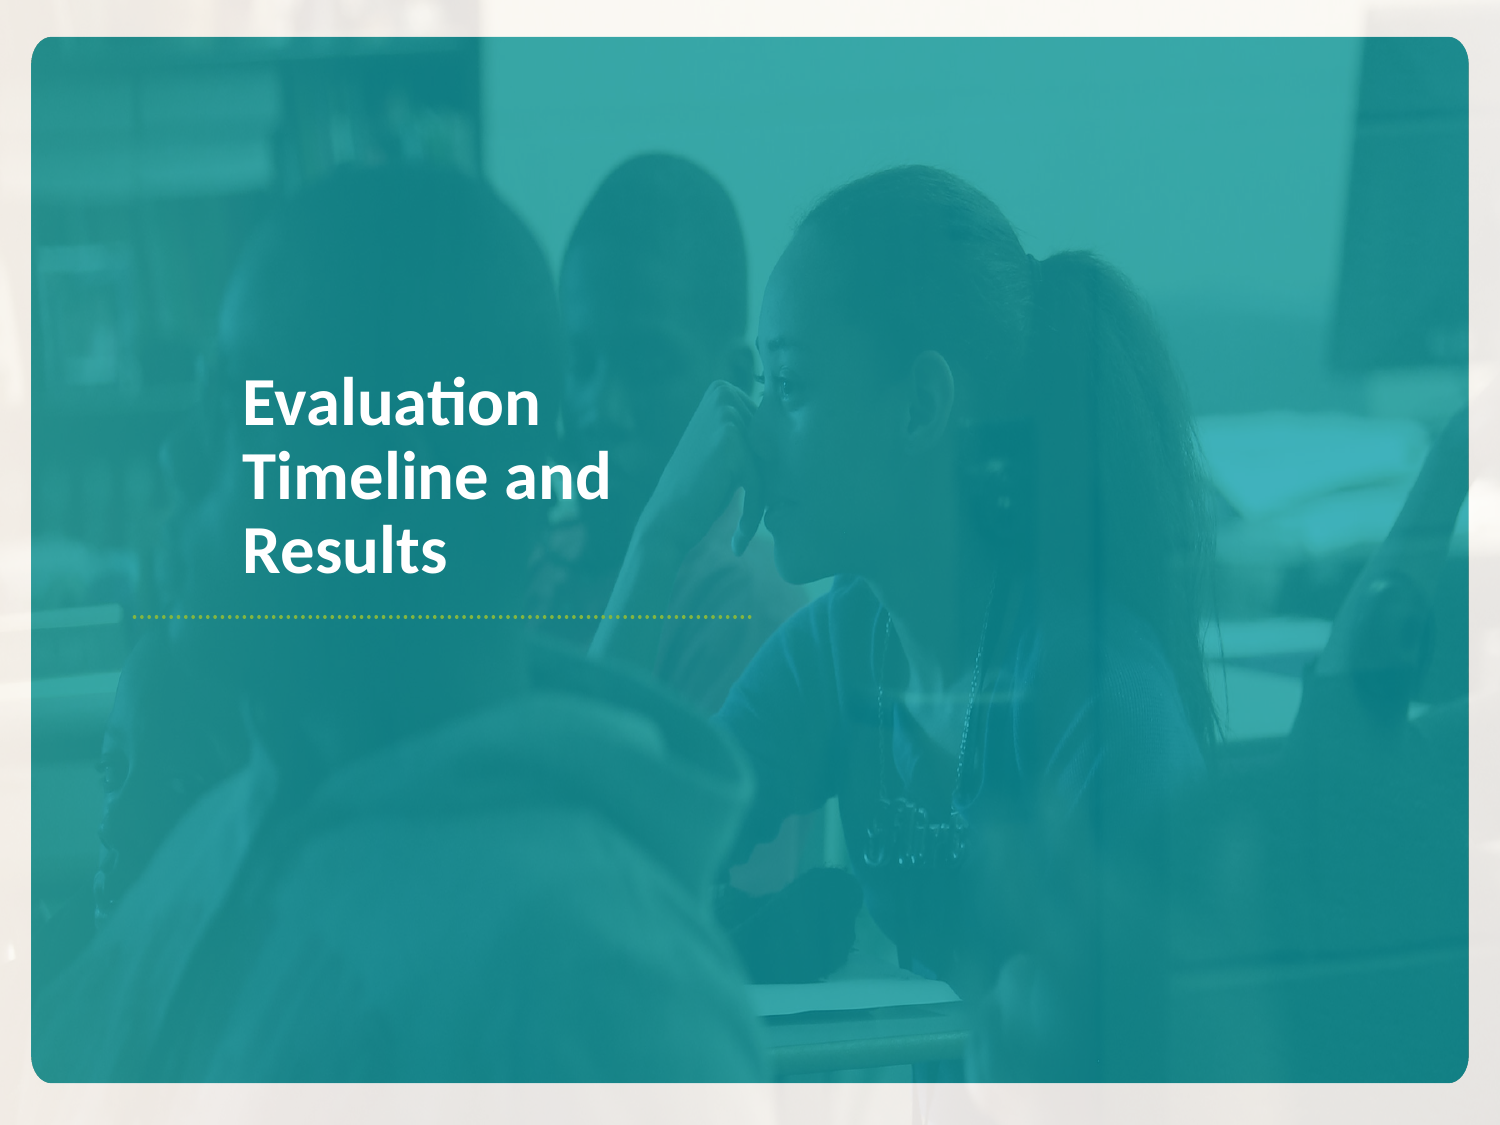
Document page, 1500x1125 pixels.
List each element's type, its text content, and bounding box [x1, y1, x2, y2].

title Evaluation Timeline and Results [231, 248, 727, 595]
